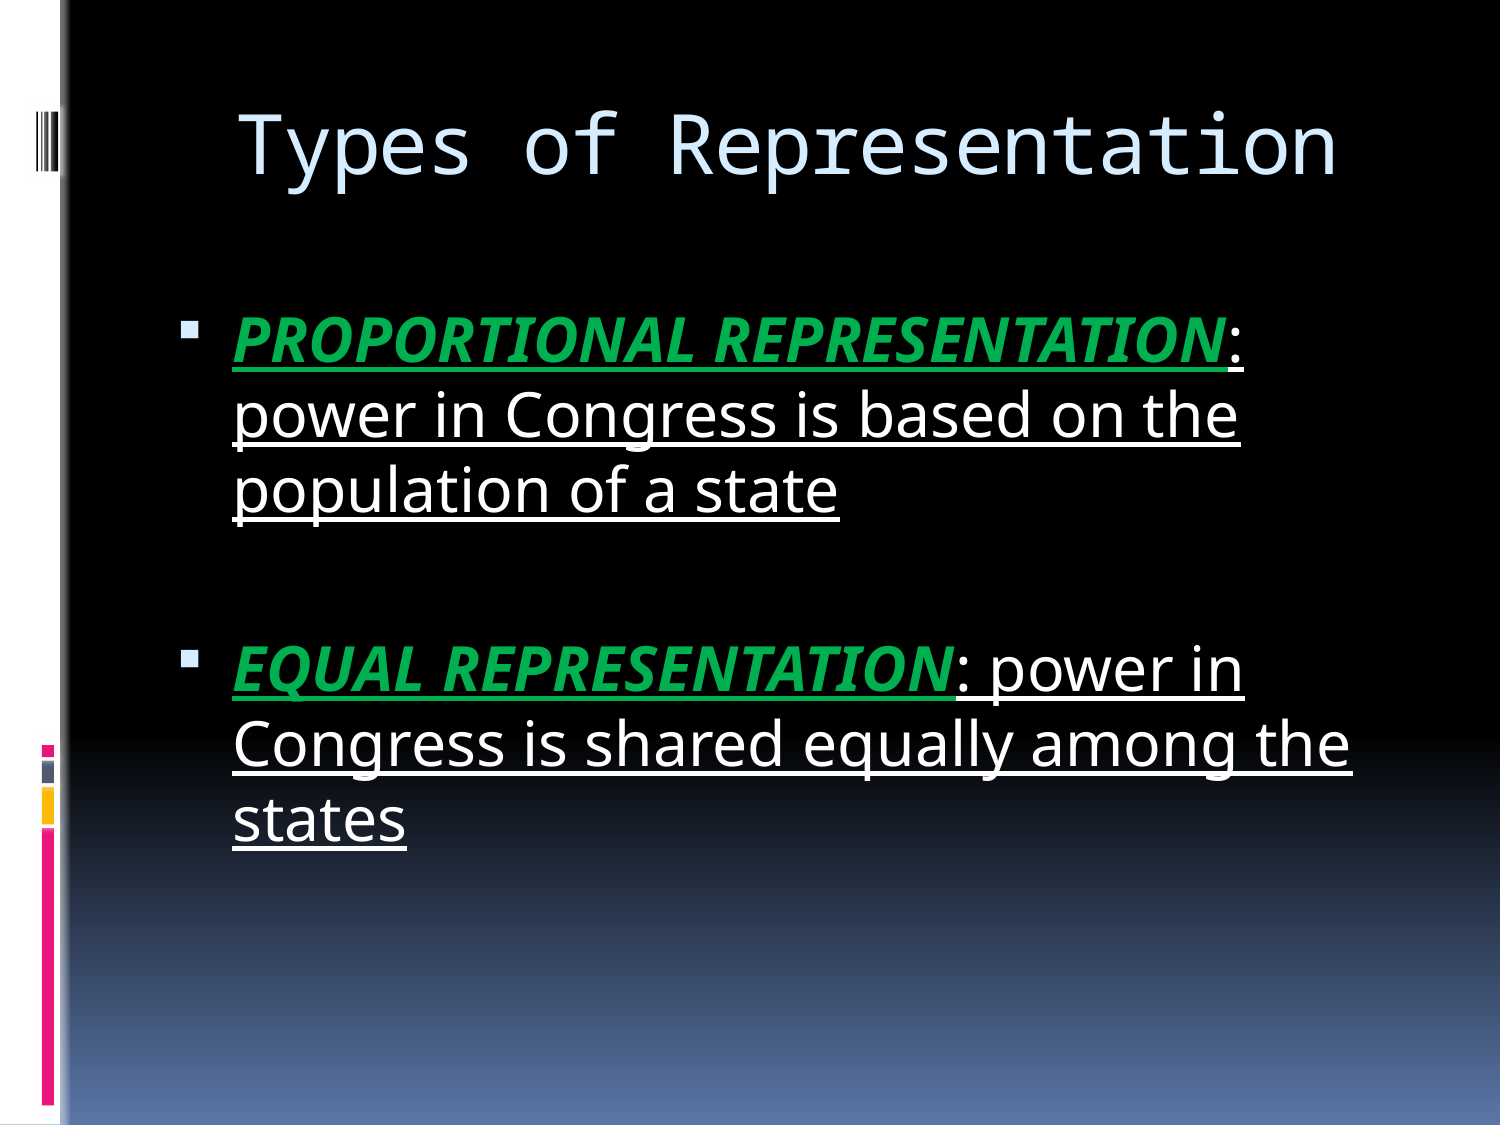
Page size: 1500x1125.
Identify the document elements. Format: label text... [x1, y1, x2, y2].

list PROPORTIONAL REPRESENTATION: power in Congress is based on the population of a state EQUAL REPRESENTATION: power in Congress is shared equally among the states [150, 292, 1425, 1043]
title Types of Representation [150, 83, 1425, 234]
